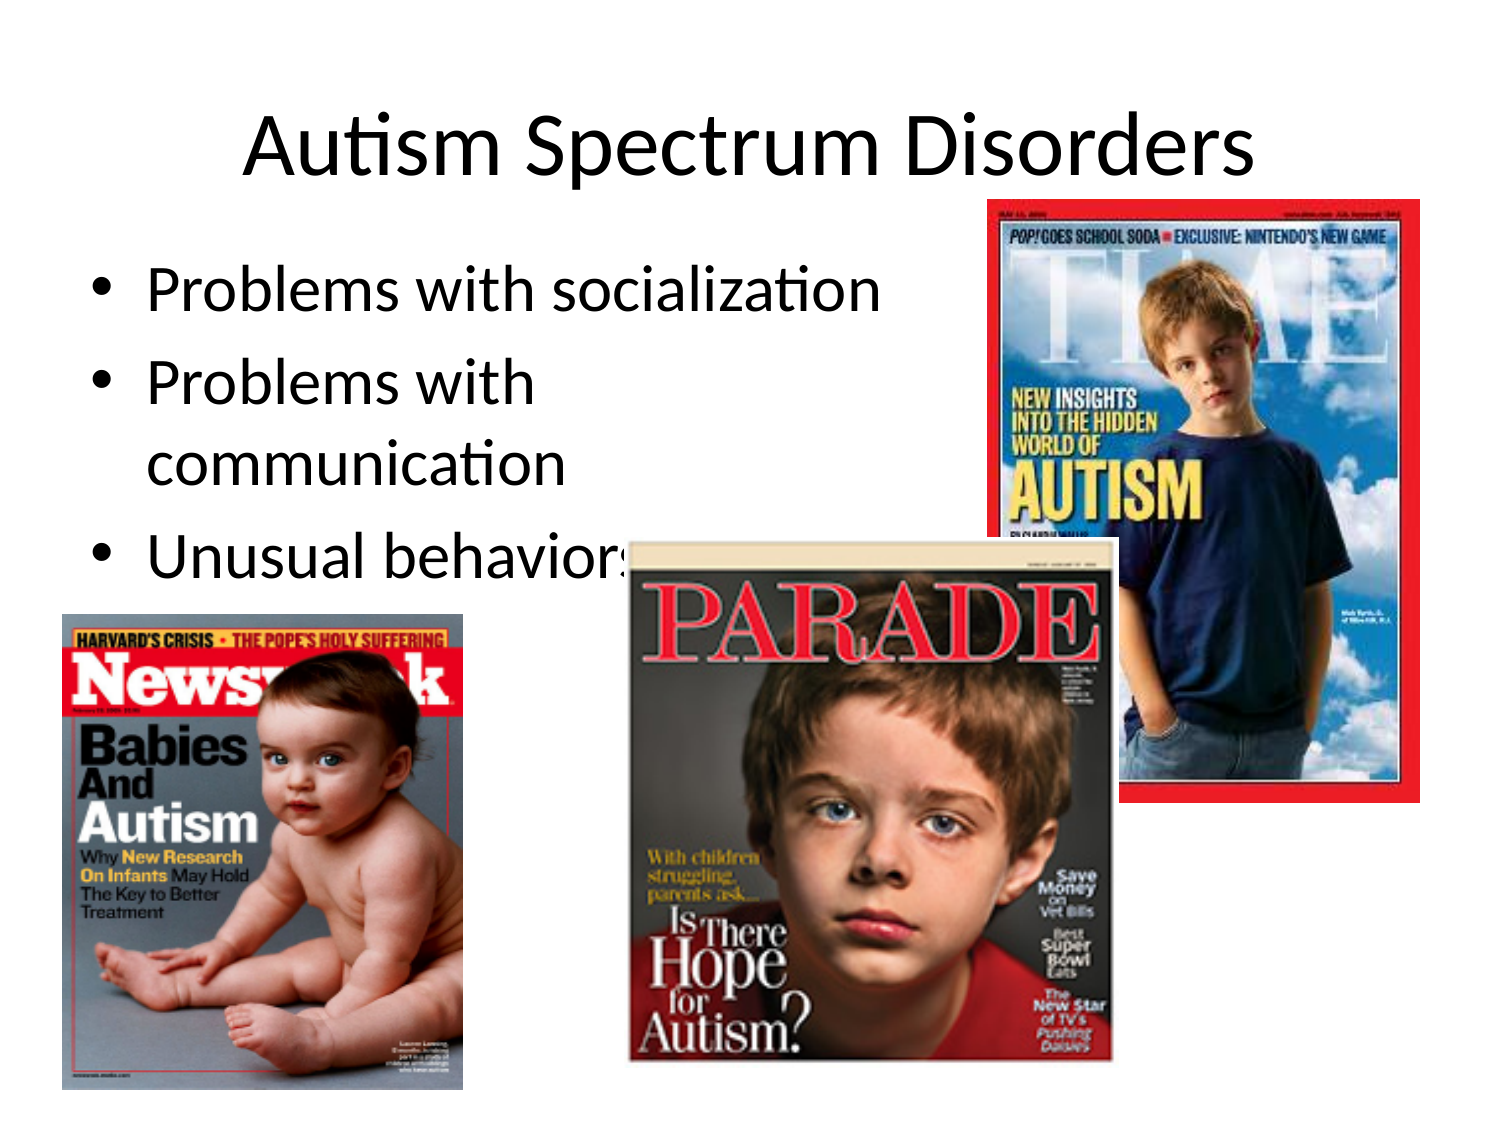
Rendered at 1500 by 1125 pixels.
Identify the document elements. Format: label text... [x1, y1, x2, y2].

list Problems with socialization Problems with communication Unusual behaviors [75, 237, 913, 613]
title Autism Spectrum Disorders [75, 45, 1425, 233]
picture [62, 614, 463, 1090]
picture [624, 199, 1420, 1069]
